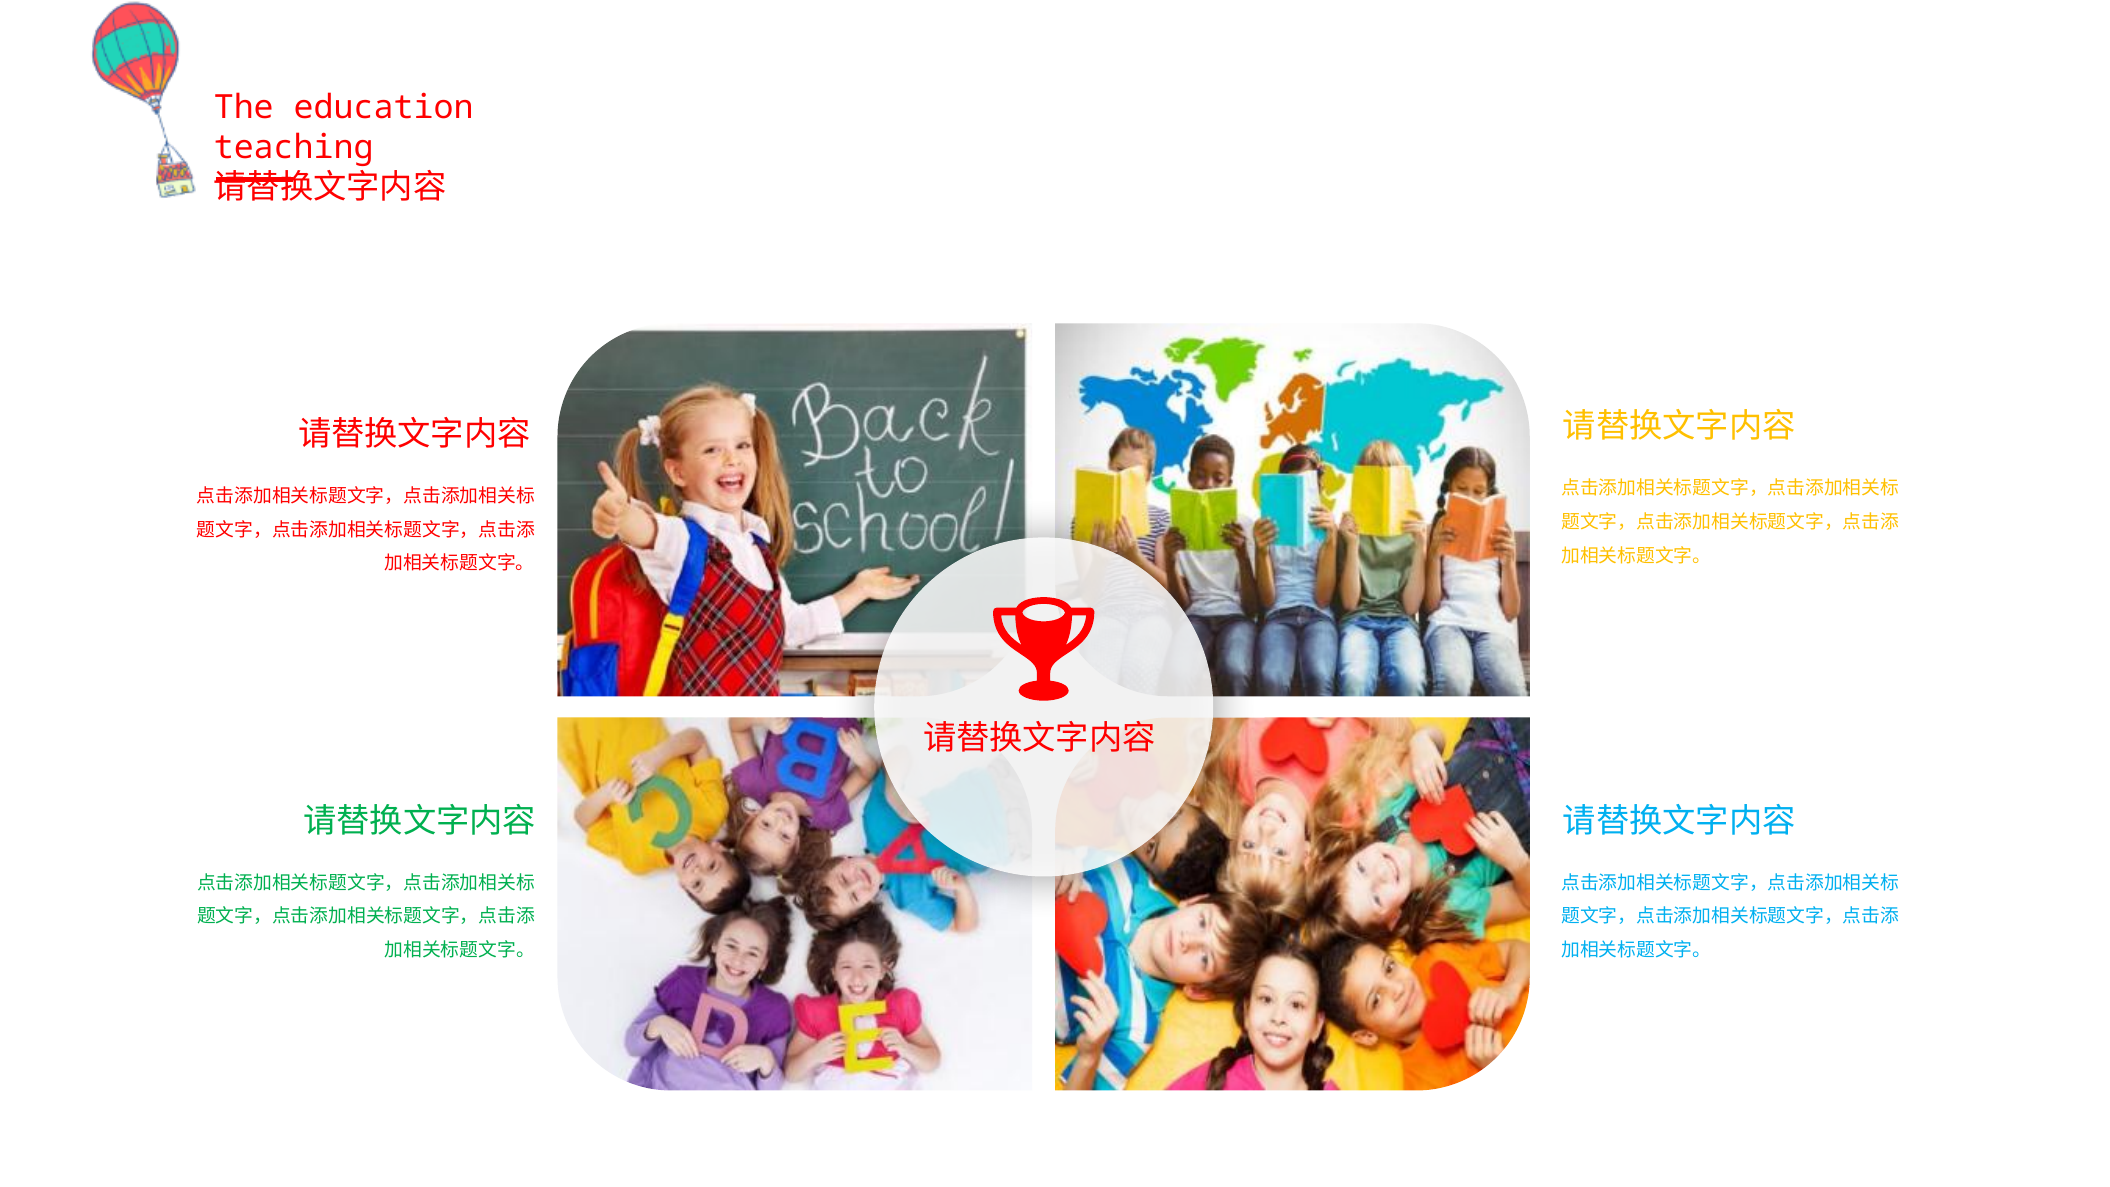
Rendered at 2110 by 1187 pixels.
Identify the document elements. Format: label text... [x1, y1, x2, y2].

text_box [874, 537, 1214, 877]
text_box [1054, 716, 1531, 1092]
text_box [1546, 791, 1917, 970]
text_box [1546, 397, 1929, 575]
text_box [168, 404, 550, 583]
text_box [556, 322, 1034, 698]
text_box [556, 716, 1034, 1092]
text_box [1054, 322, 1531, 698]
picture [88, 0, 199, 201]
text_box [168, 791, 553, 970]
text_box The education teaching 请替换文字内容 [192, 74, 542, 216]
